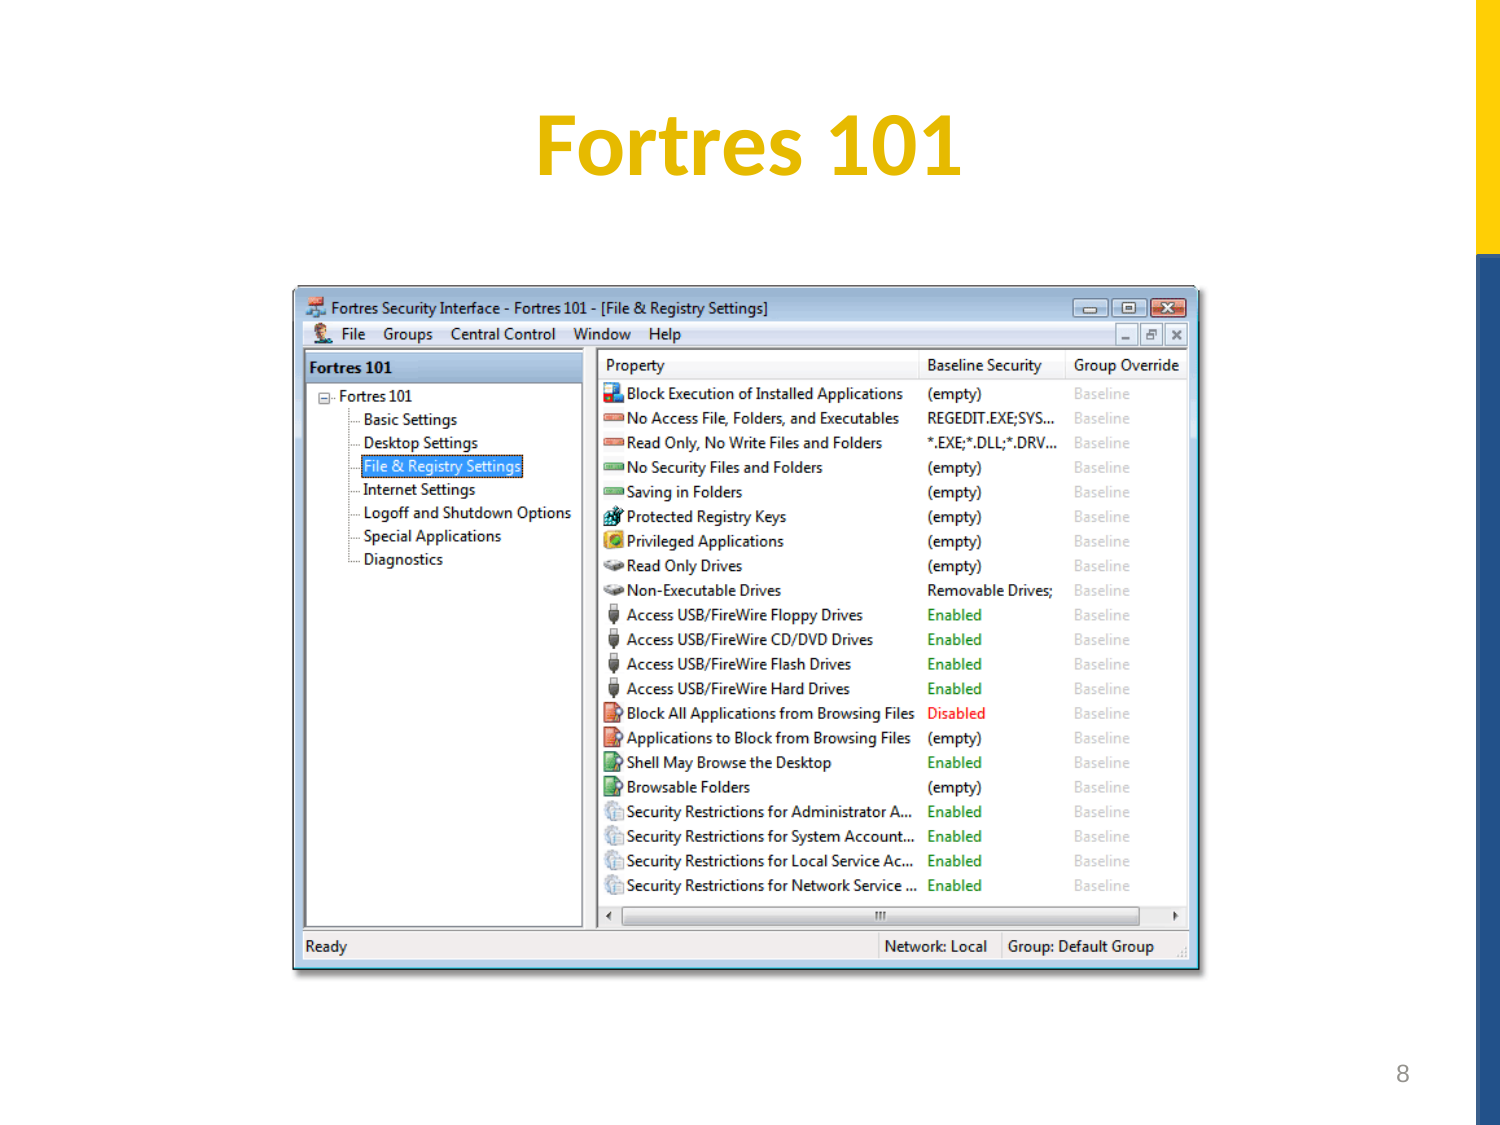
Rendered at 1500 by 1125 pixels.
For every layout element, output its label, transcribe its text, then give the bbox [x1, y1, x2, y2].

slide_number 8 [1074, 1042, 1425, 1103]
title Fortres 101 [75, 45, 1425, 233]
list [268, 262, 1232, 1006]
